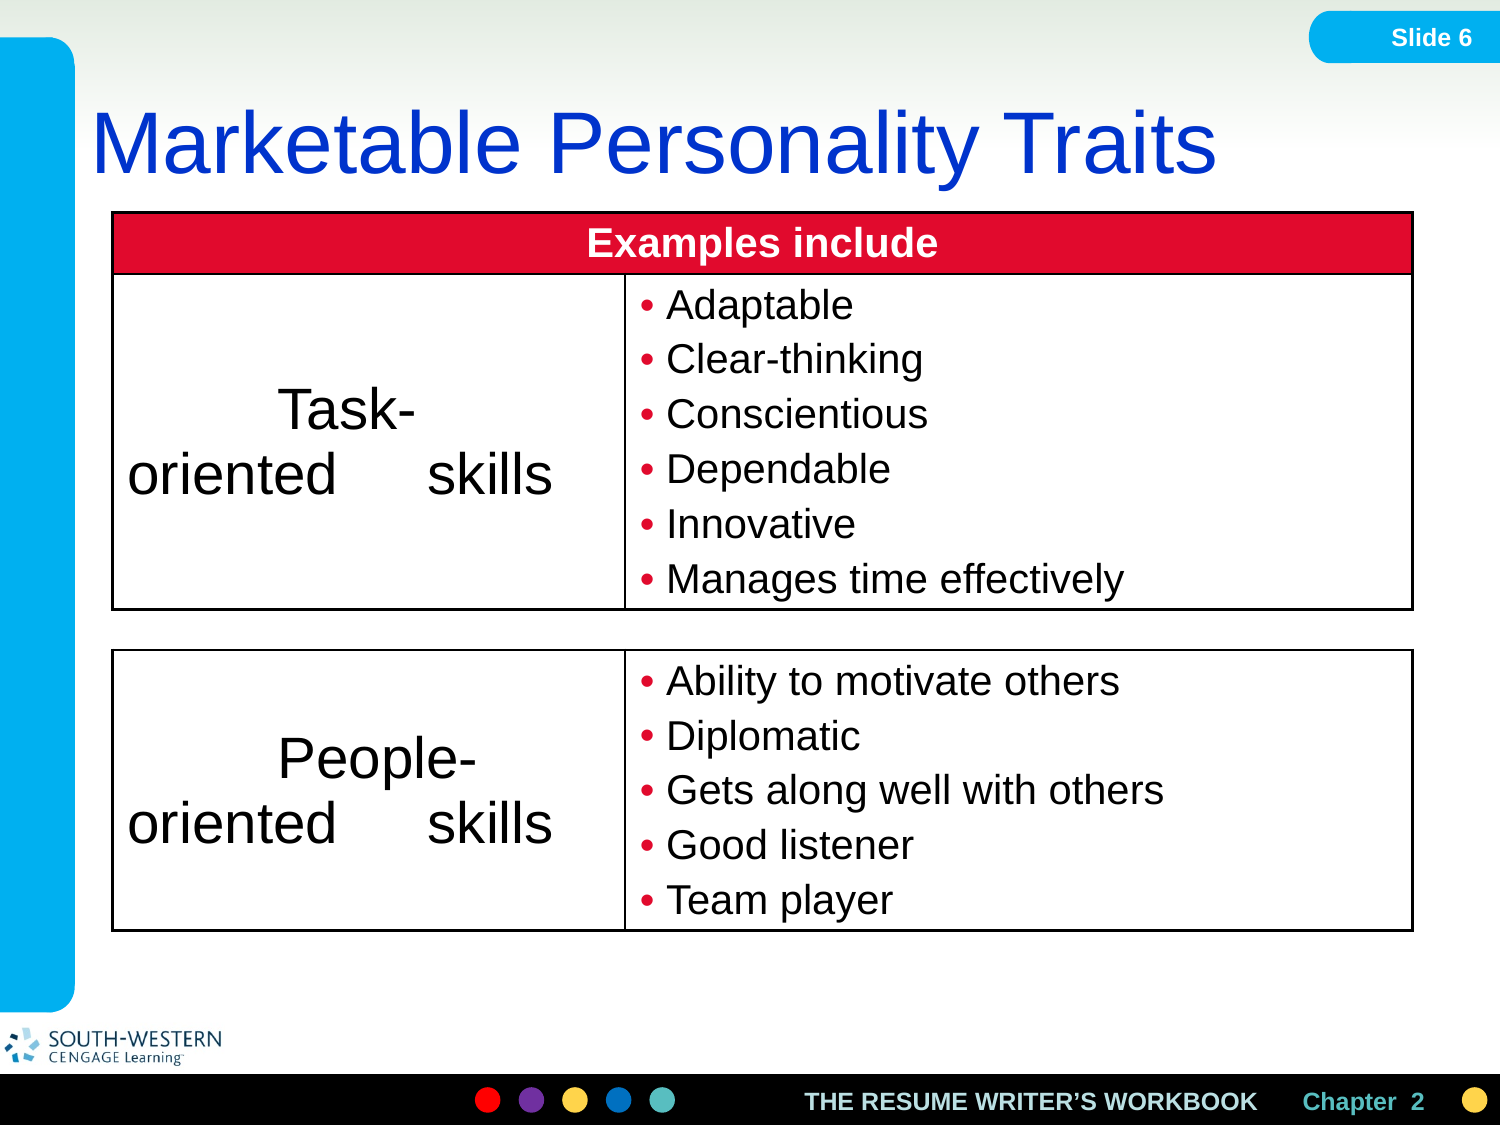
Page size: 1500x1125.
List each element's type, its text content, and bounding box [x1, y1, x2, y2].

slide_number Slide 6 [1312, 13, 1488, 93]
footer Chapter 2 [1287, 1075, 1488, 1125]
table_header People-oriented skills [114, 651, 624, 929]
table_cell Task-oriented skills [114, 275, 624, 608]
table_header Ability to motivate others Diplomatic Gets along well with others Good listener Team player [626, 651, 1411, 929]
table_header Examples include [114, 214, 1411, 273]
table_cell Adaptable Clear-thinking Conscientious Dependable Innovative Manages time effectively [626, 275, 1411, 608]
title Marketable Personality Traits [74, 44, 1426, 233]
picture [0, 1022, 225, 1073]
